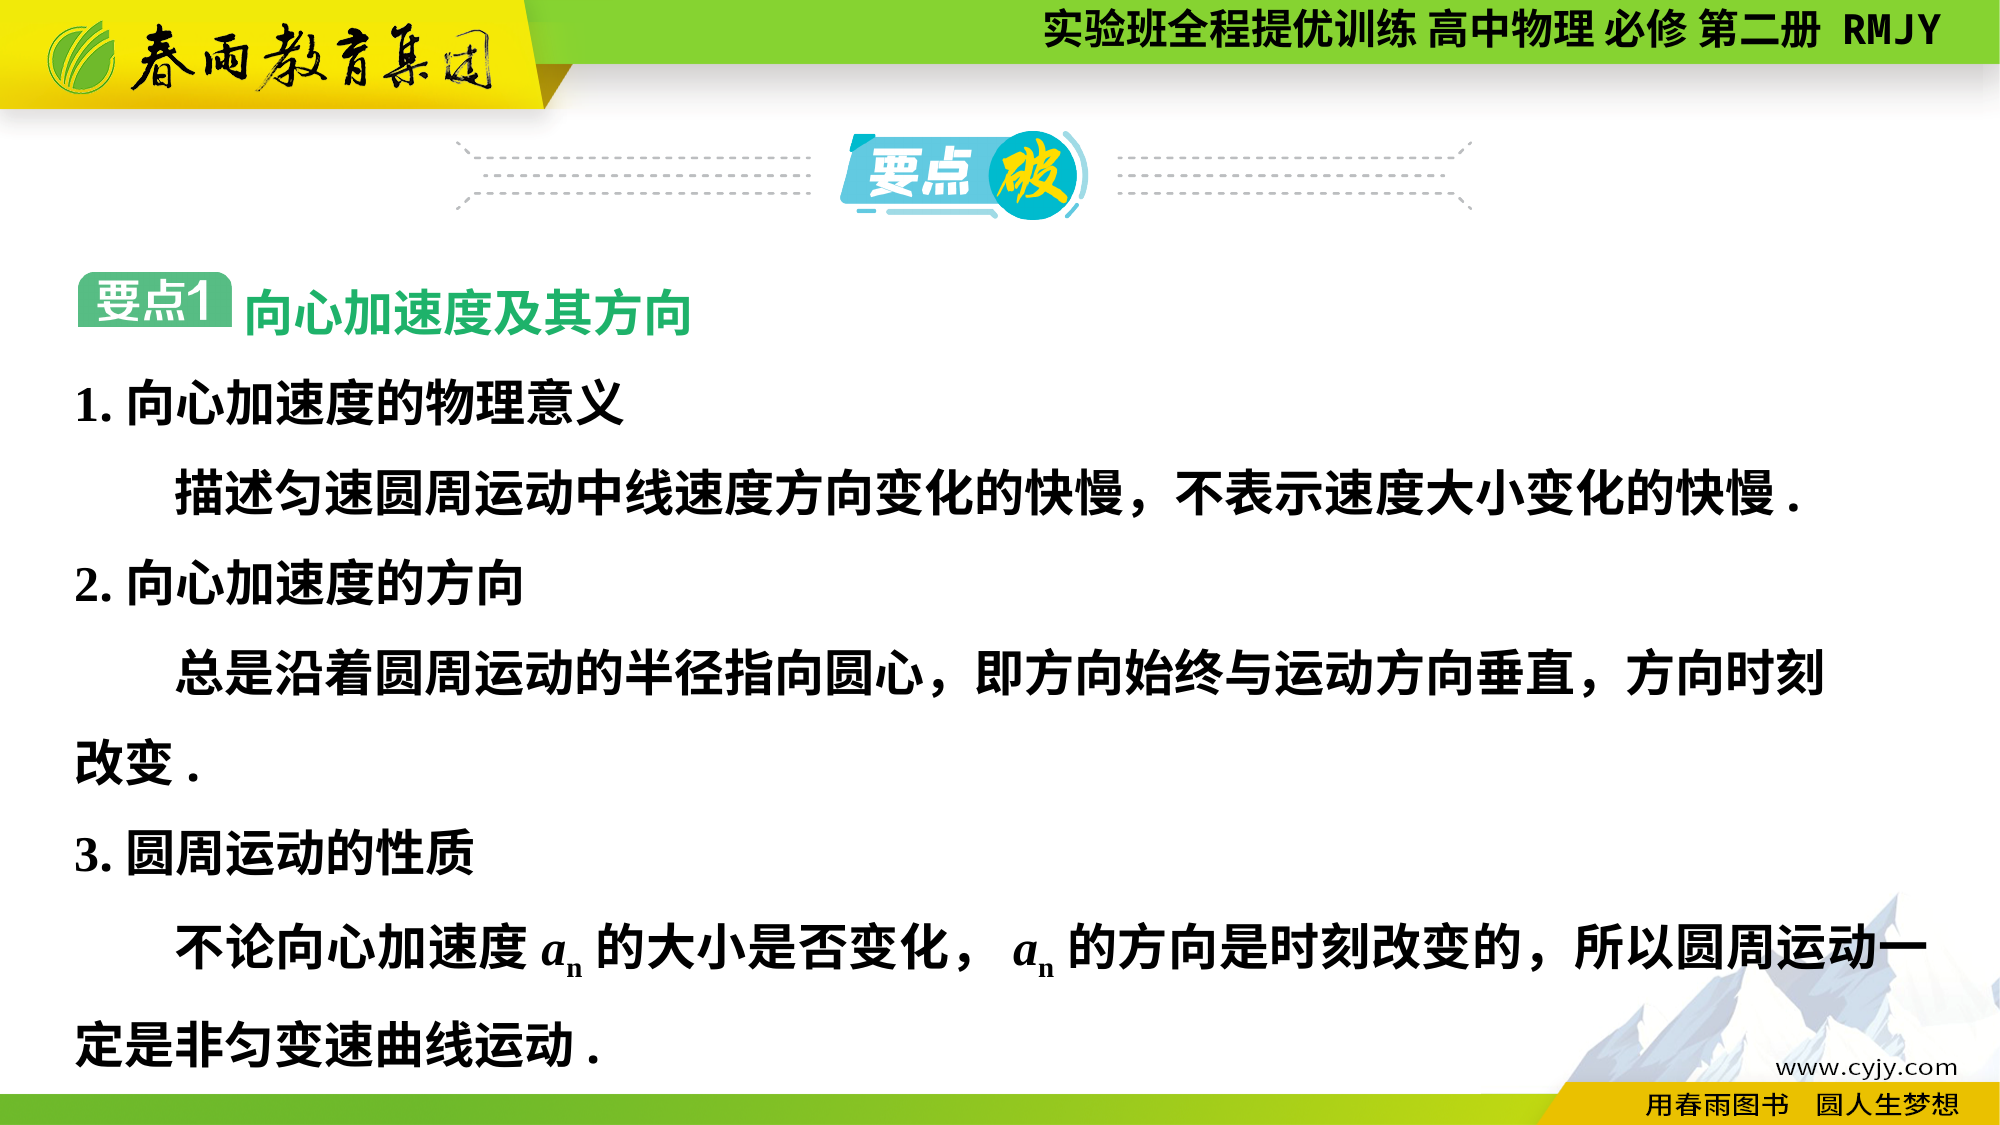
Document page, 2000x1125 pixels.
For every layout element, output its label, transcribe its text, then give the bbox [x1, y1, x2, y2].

list 向心加速度及其方向 1.向心加速度的物理意义 描述匀速圆周运动中线速度方向变化的快慢，不表示速度大小变化的快慢. 2.向心加速度的方向 总是沿着圆周运动的半径指向圆心，即方向始终与运动方向垂直，方向时刻 改变. 3.圆周运动的性质 不论向心加速度an的大小是否变化，an的方向是时刻改变的，所以圆周运动一定是非匀变速曲线运动. [59, 243, 1944, 1077]
picture [0, 0, 2000, 1125]
